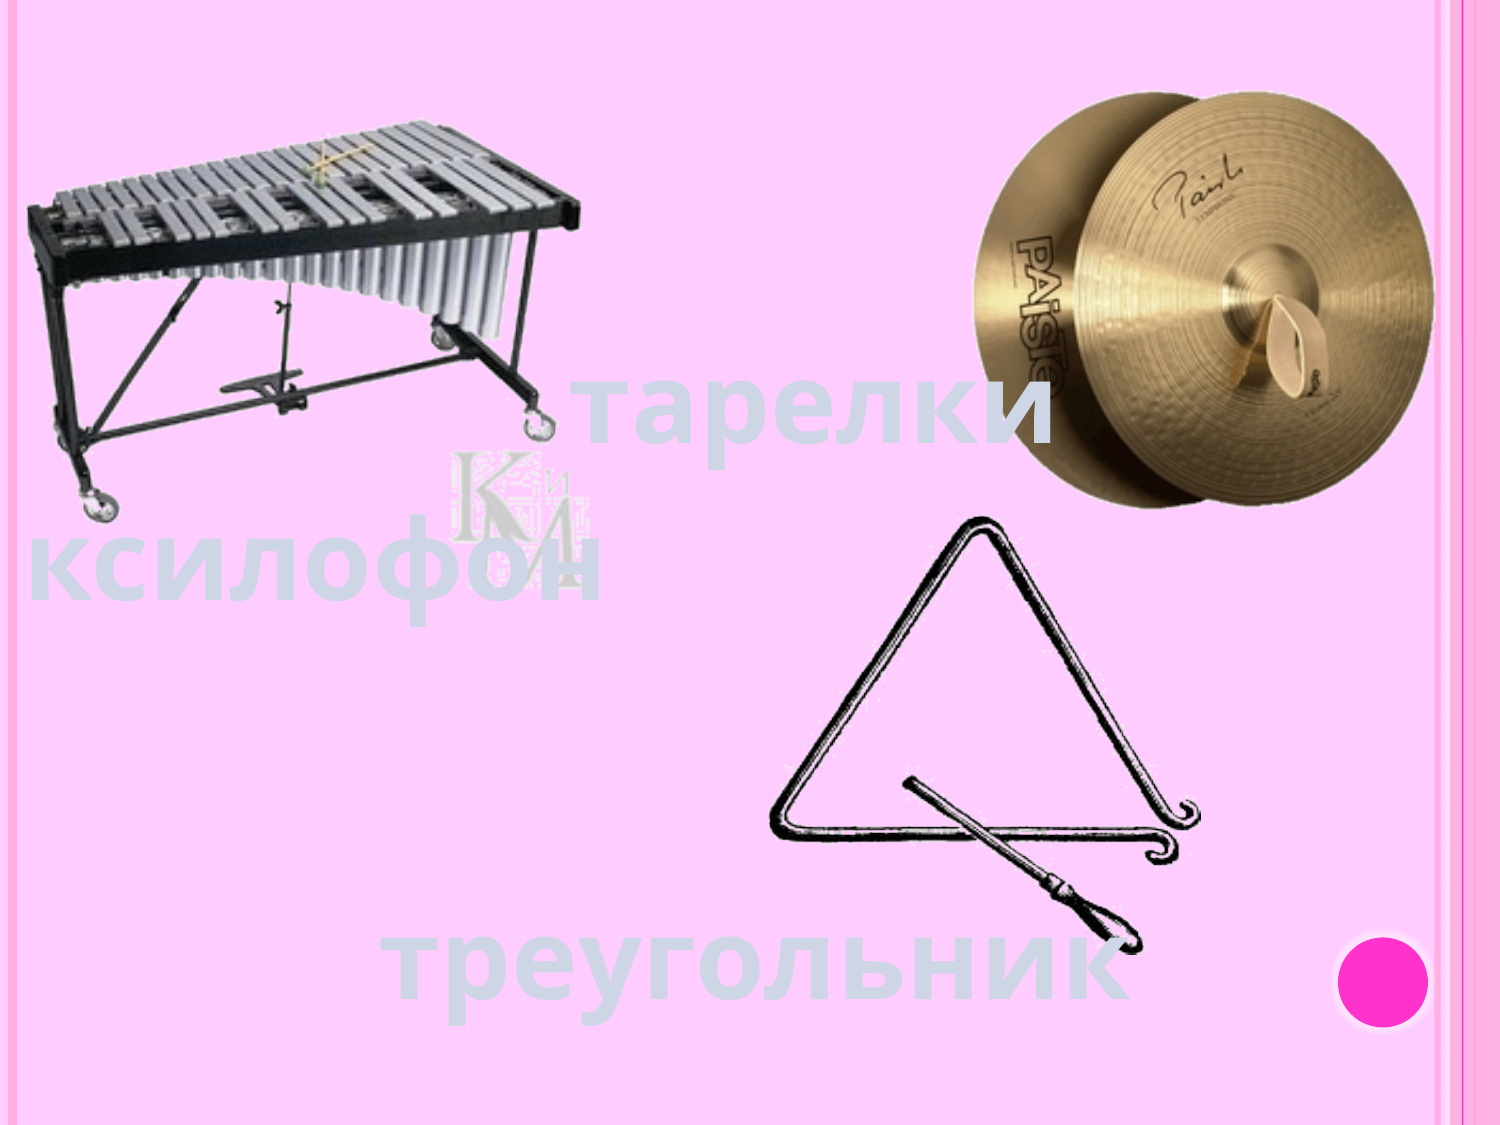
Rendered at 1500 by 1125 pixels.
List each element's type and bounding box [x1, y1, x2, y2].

text_box [0, 0, 633, 633]
text_box [327, 515, 1202, 1043]
text_box [643, 69, 1462, 523]
